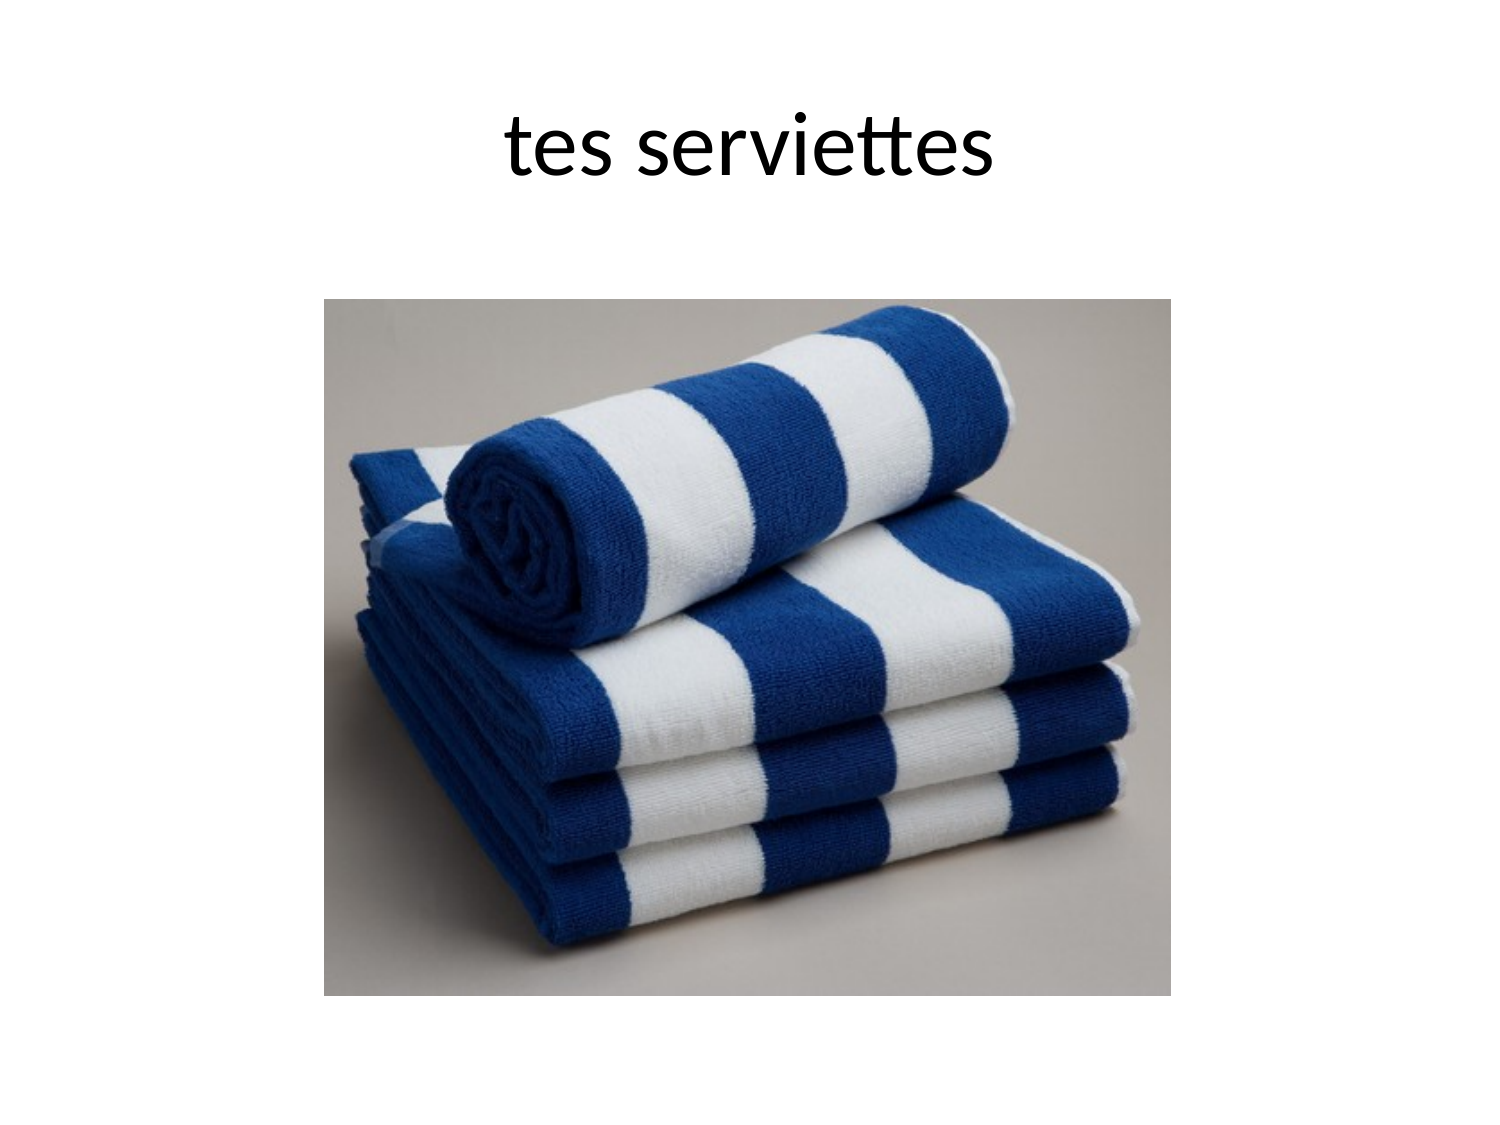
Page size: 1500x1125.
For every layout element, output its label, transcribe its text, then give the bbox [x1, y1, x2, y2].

title tes serviettes [75, 45, 1425, 233]
picture [324, 299, 1171, 996]
